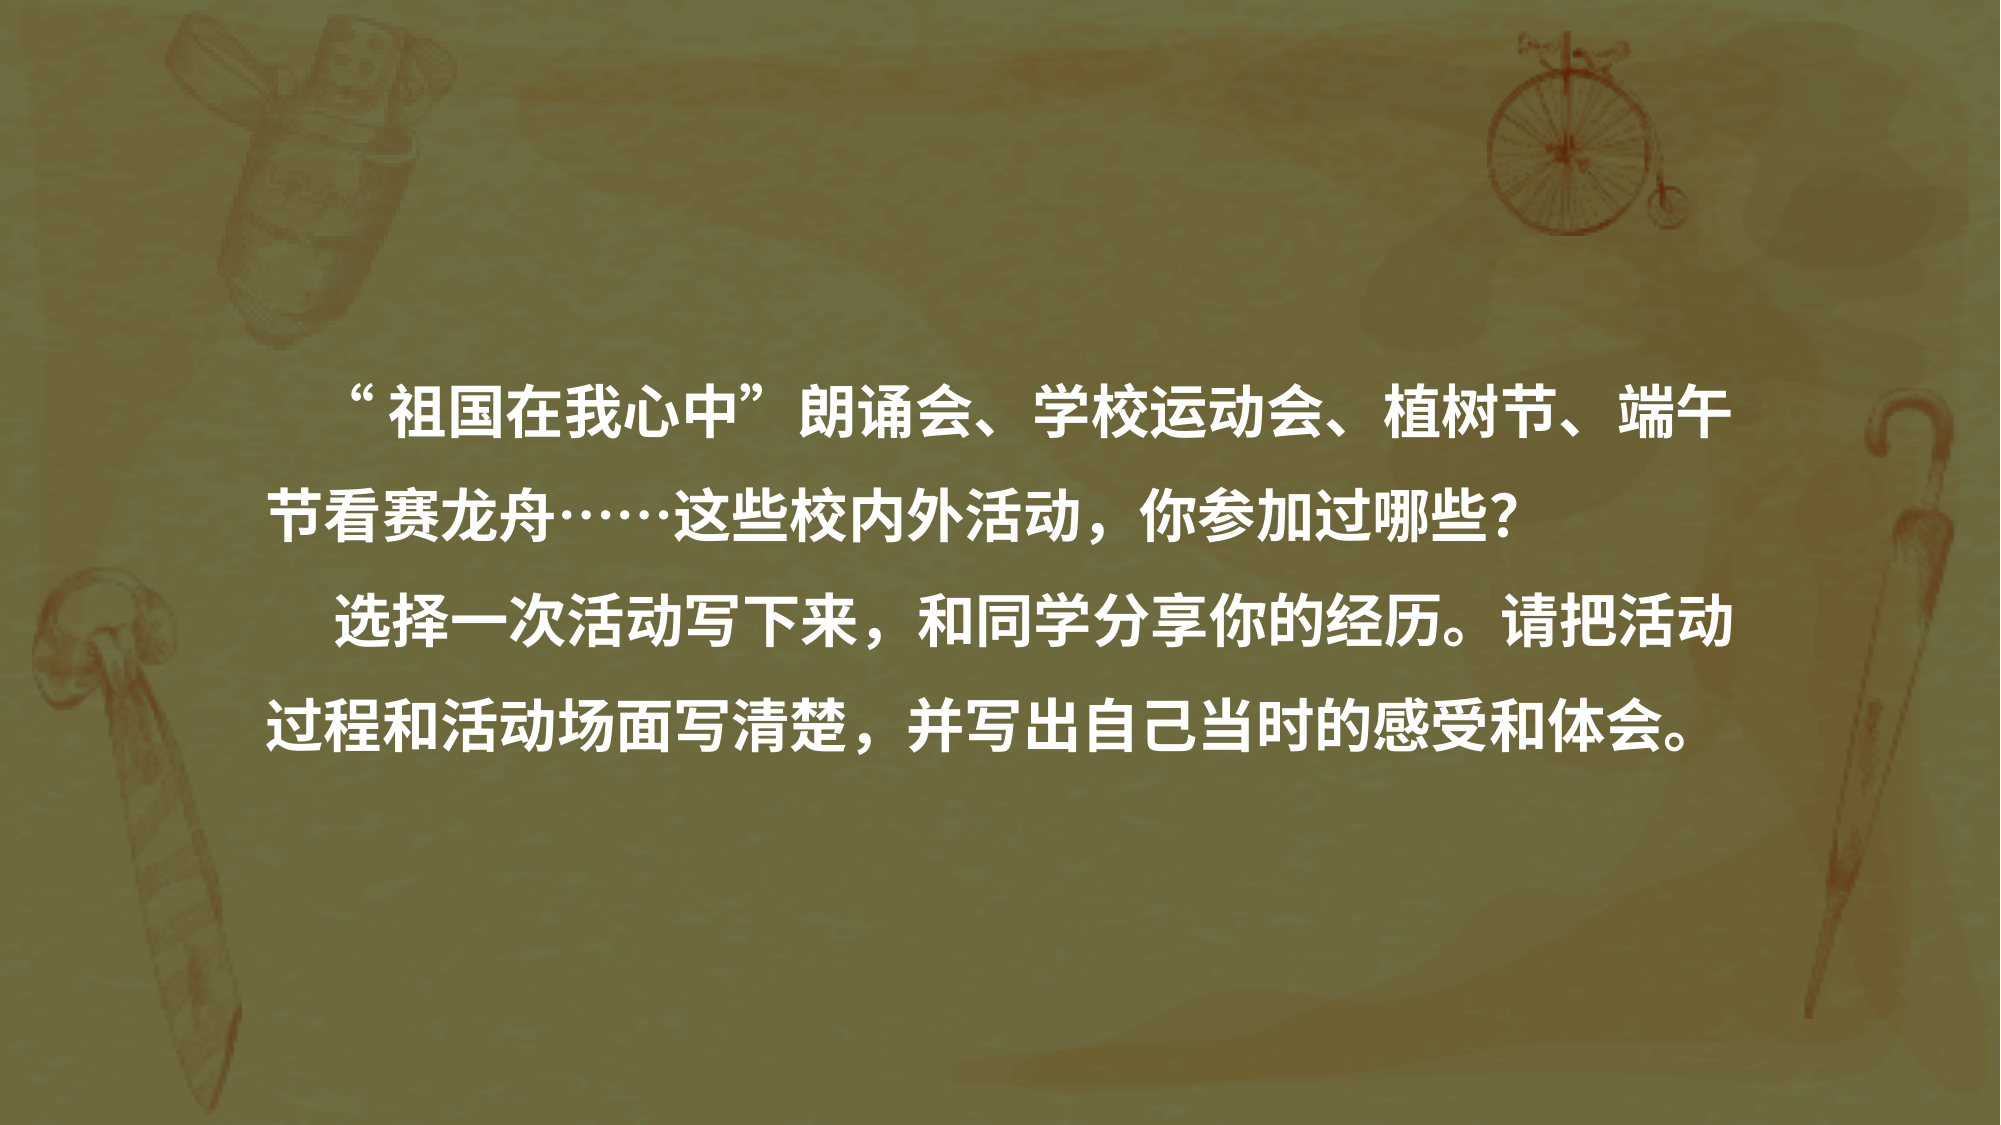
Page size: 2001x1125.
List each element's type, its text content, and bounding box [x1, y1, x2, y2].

text_box “祖国在我心中”朗诵会、学校运动会、植树节、端午节看赛龙舟……这些校内外活动，你参加过哪些？ 选择一次活动写下来，和同学分享你的经历。请把活动过程和活动场面写清楚，并写出自己当时的感受和体会。 [250, 332, 1749, 767]
picture [0, 0, 2000, 1125]
